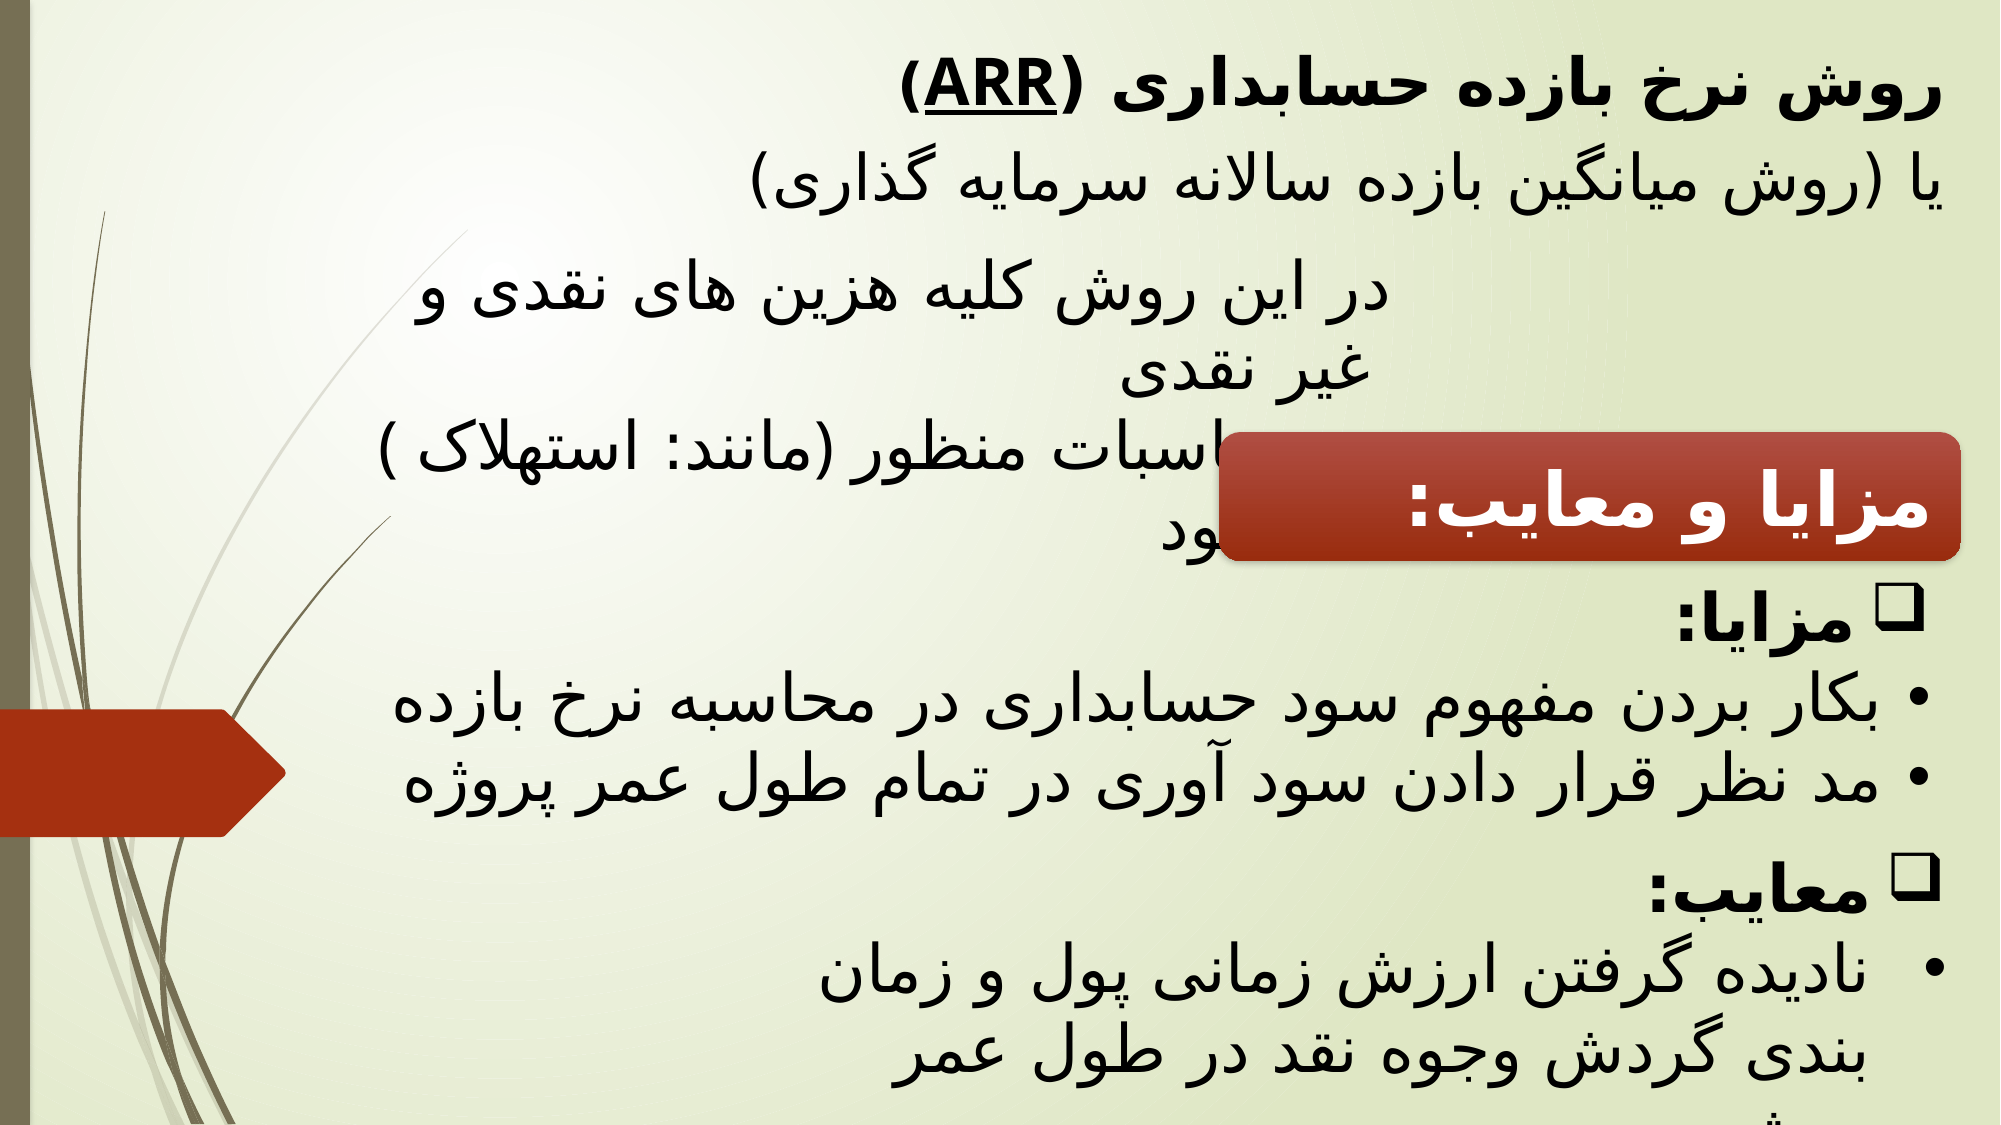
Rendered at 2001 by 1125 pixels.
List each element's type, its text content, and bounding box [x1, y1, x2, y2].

text_box مزایا: بکار بردن مفهوم سود حسابداری در محاسبه نرخ بازده مد نظر قرار دادن سود آوری در تمام طول عمر پروژه [314, 567, 1946, 823]
text_box معایب: نادیده گرفتن ارزش زمانی پول و زمان بندی گردش وجوه نقد در طول عمر پروژه [750, 838, 1962, 1125]
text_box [1218, 431, 1962, 562]
text_box در این روش کلیه هزین های نقدی و غیر نقدی ( مانند: استهلاک) در محاسبات منظور می شود [314, 235, 1407, 567]
subtitle روش نرخ بازده حسابداری (ARR) یا (روش میانگین بازده سالانه سرمایه گذاری) [297, 31, 1962, 222]
